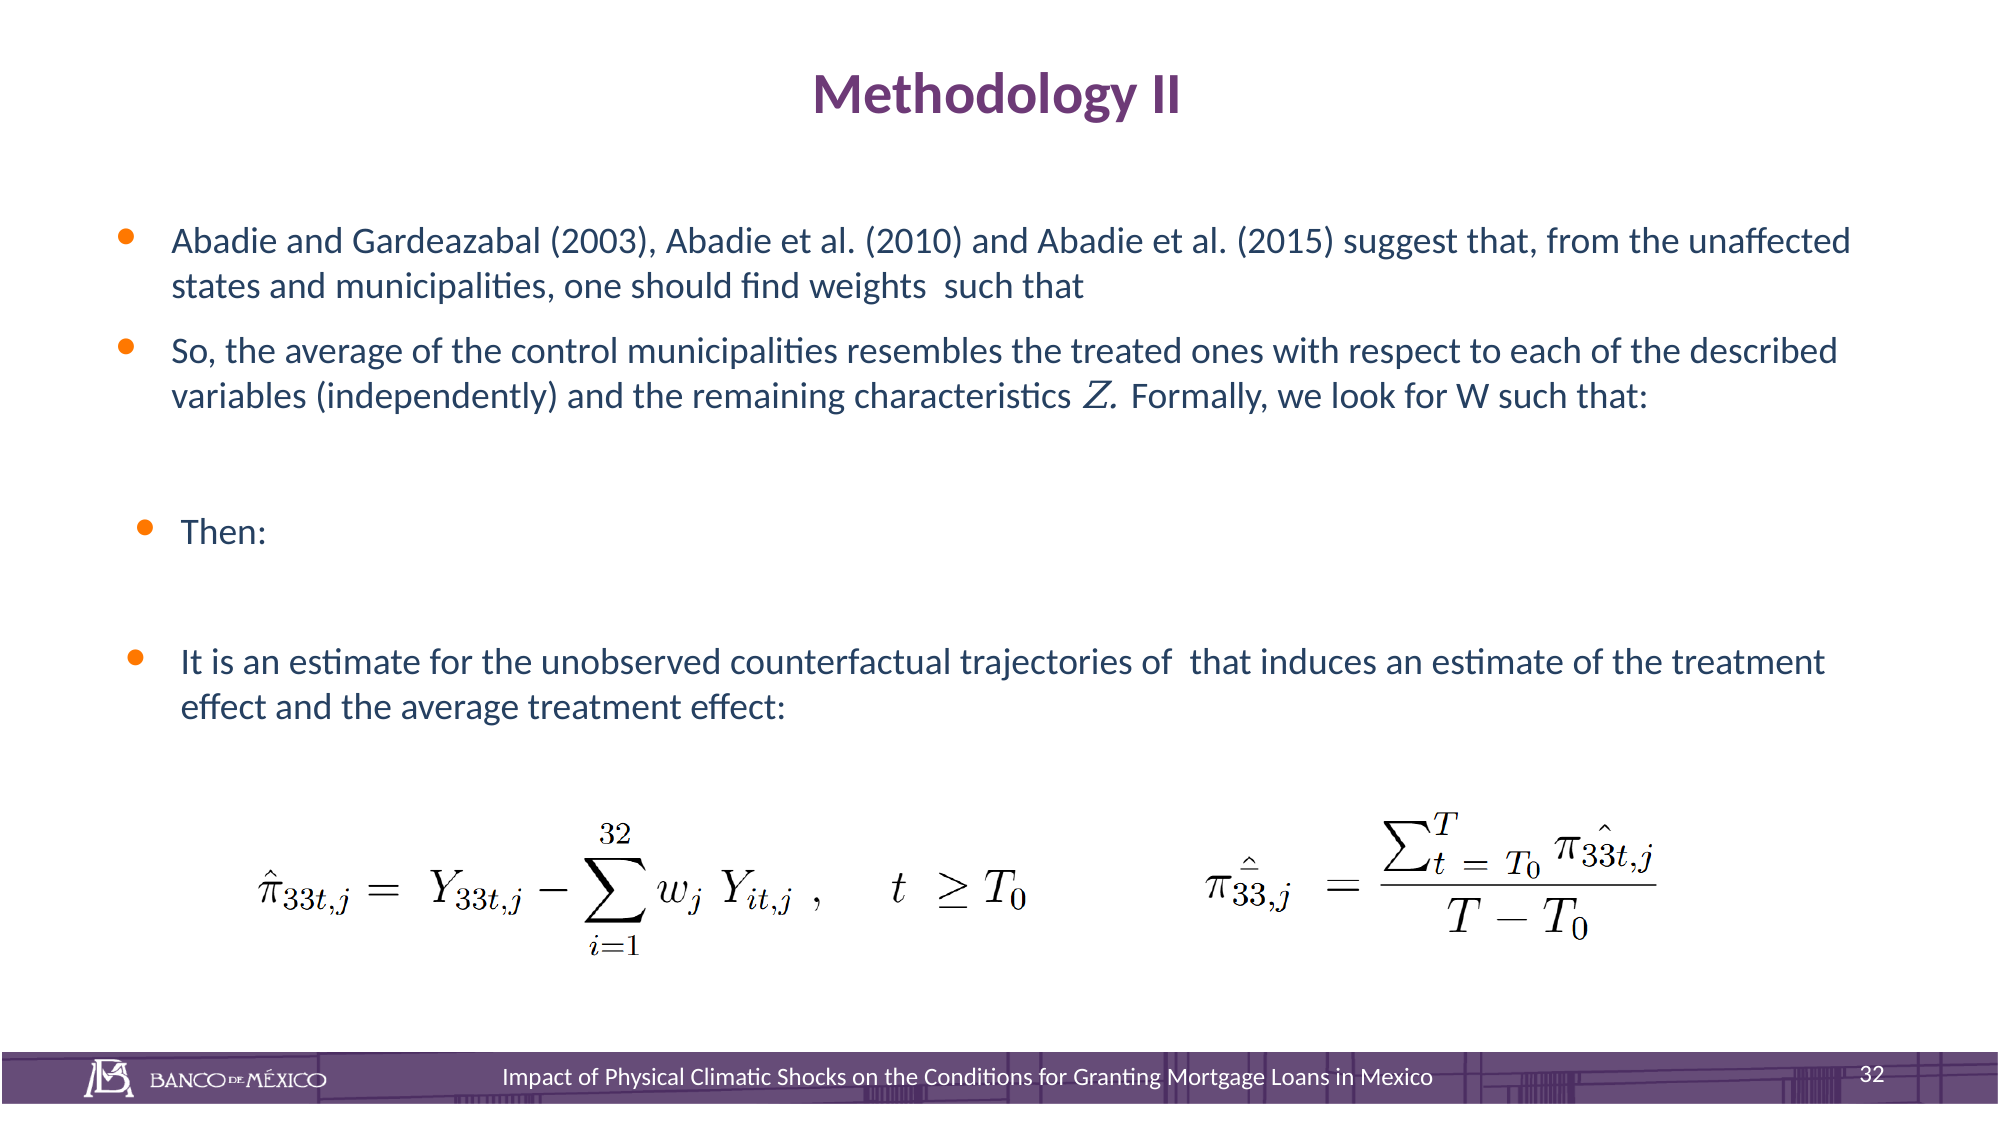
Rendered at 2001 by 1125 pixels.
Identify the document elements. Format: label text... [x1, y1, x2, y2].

text_box Impact of Physical Climatic Shocks on the Conditions for Granting Mortgage Loans in Mexico [452, 1060, 1485, 1121]
picture [1485, 1052, 1998, 1104]
picture [255, 818, 1037, 967]
title Methodology II [97, 30, 1898, 149]
picture [1186, 805, 1683, 947]
slide_number 32 [1433, 1042, 1900, 1103]
picture [2, 1052, 1433, 1104]
